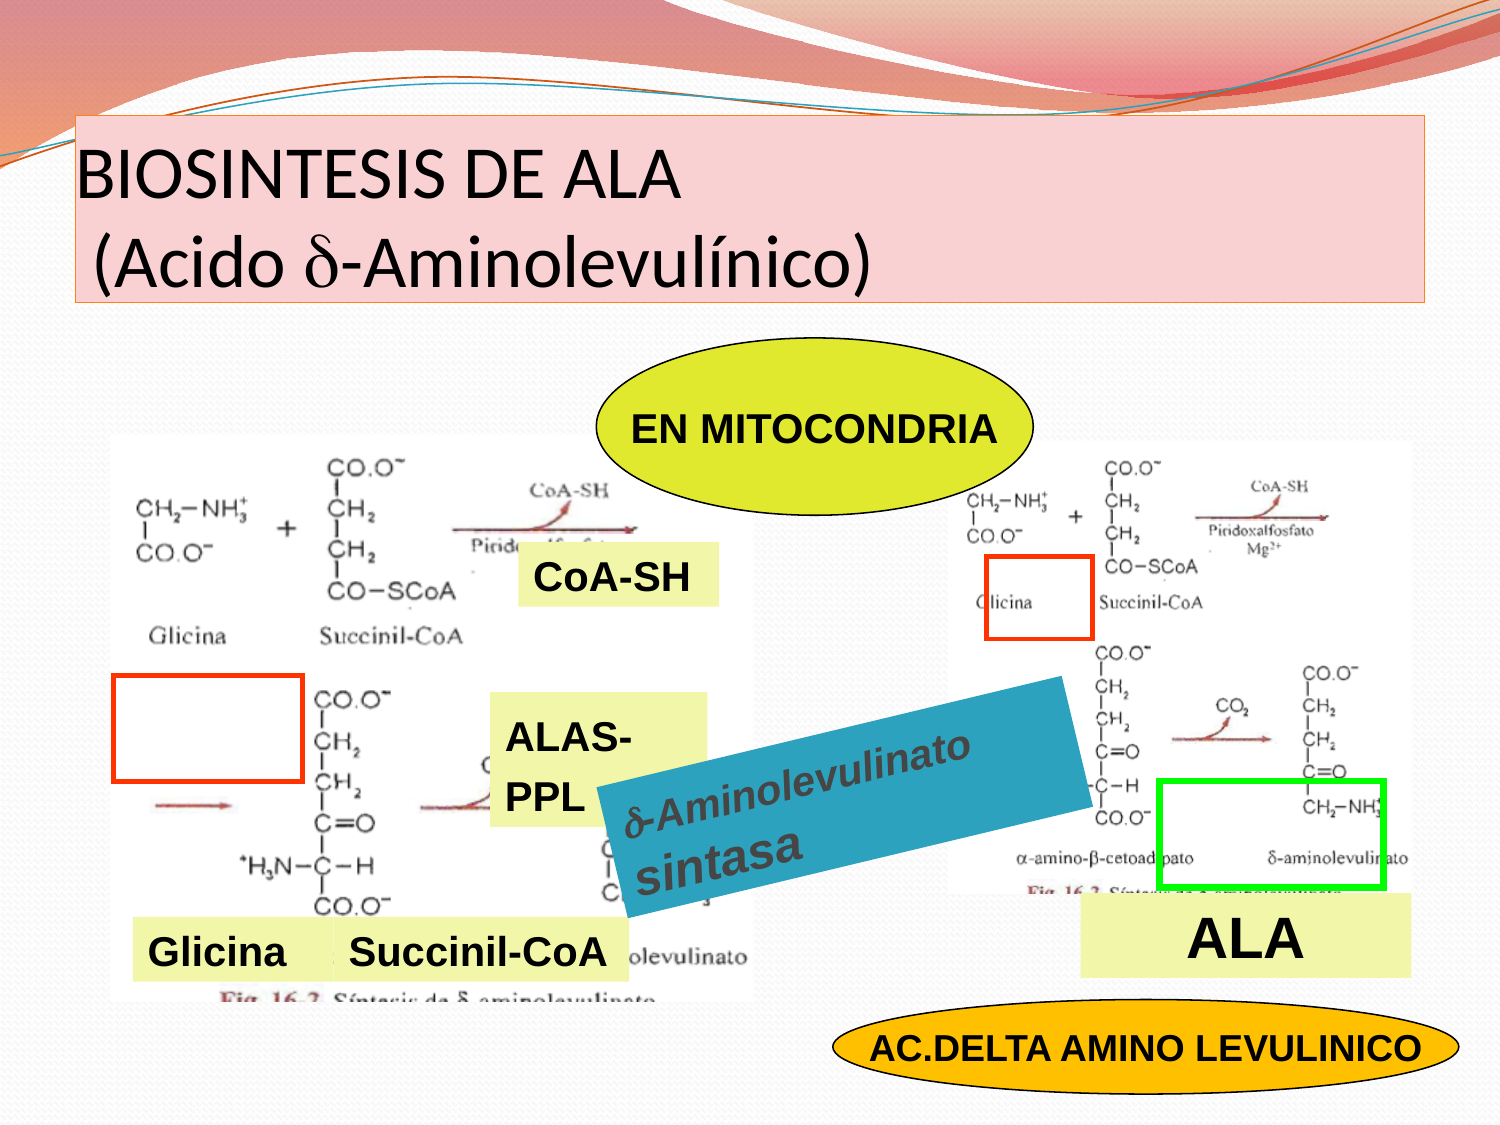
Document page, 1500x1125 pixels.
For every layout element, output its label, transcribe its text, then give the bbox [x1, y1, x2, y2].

text_box [941, 443, 948, 499]
title ETAPA EN EL SRE [1080, 899, 1412, 905]
text_box AC.DELTA AMINO LEVULINICO [832, 999, 1459, 1095]
text_box [753, 437, 759, 513]
title BIOSINTESIS DE ALA (Acido d-Aminolevulínico) [75, 115, 1425, 303]
text_box ALA [1080, 904, 1412, 978]
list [948, 441, 1412, 894]
text_box EN MITOCONDRIA [596, 337, 1034, 516]
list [109, 435, 753, 1002]
text_box d-Aminolevulinato sintasa [760, 704, 941, 887]
